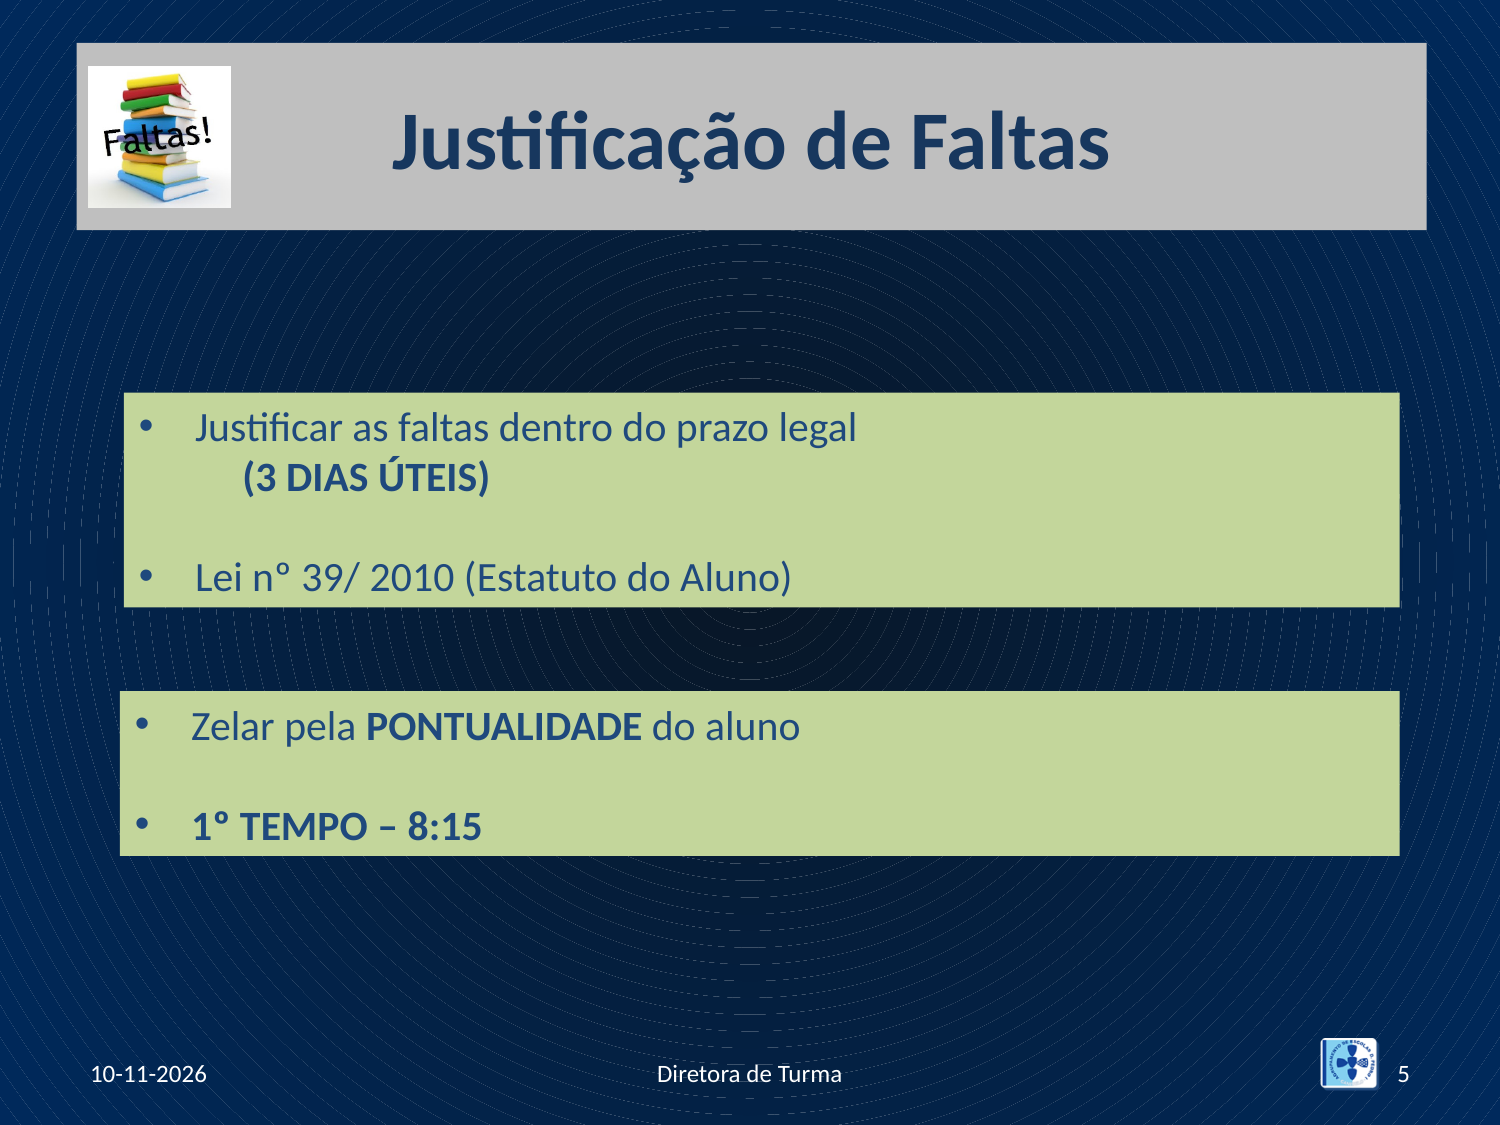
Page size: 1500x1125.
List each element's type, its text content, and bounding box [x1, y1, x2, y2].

slide_number 5 [1074, 1042, 1425, 1103]
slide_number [75, 1042, 425, 1103]
footer Diretora de Turma [512, 1042, 988, 1103]
title Justificação de Faltas [76, 42, 1427, 231]
picture [88, 66, 231, 208]
picture [1320, 1038, 1380, 1091]
text_box Zelar pela PONTUALIDADE do aluno 1º TEMPO – 8:15 [119, 691, 1400, 856]
text_box Justificar as faltas dentro do prazo legal (3 DIAS ÚTEIS) Lei nº 39/ 2010 (Estatuto do Aluno) [123, 392, 1400, 608]
